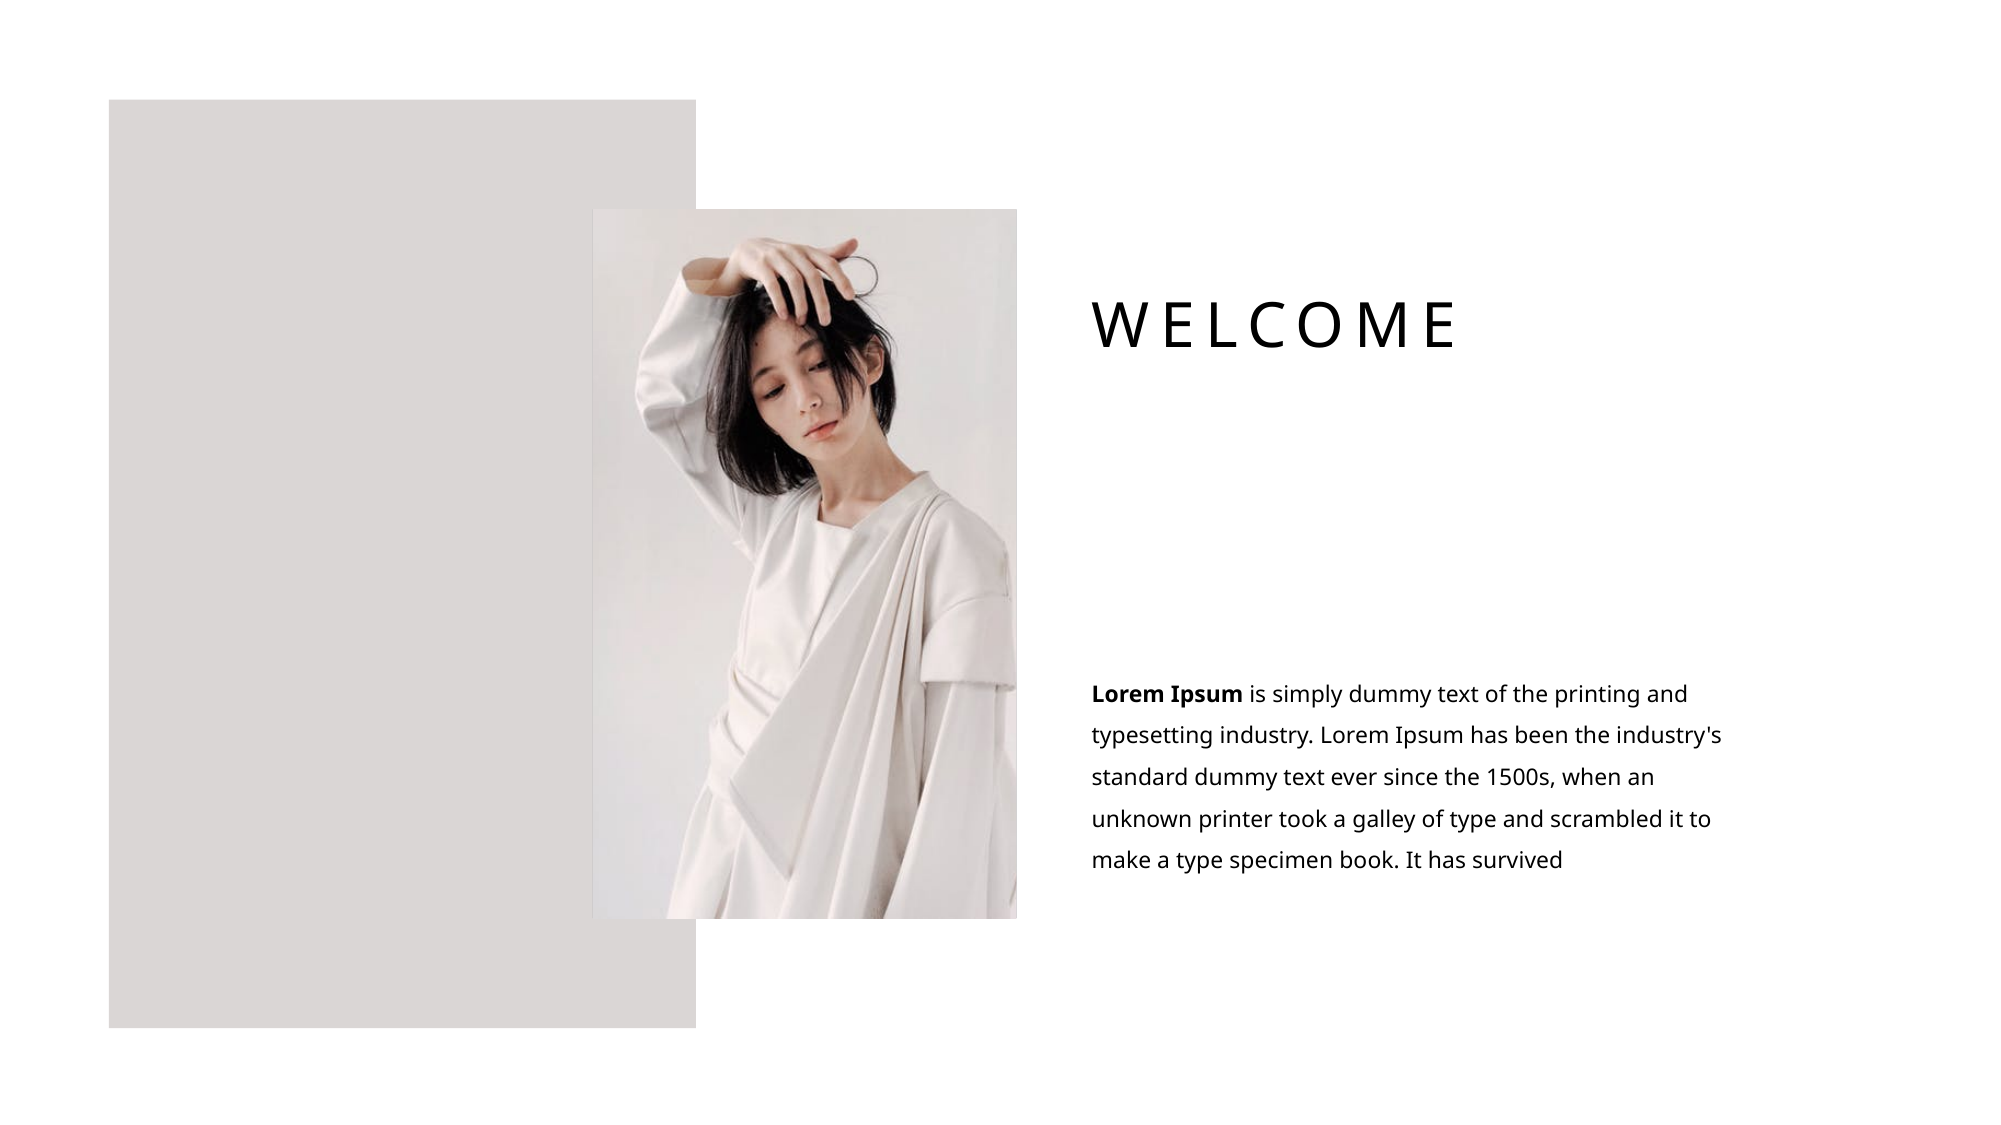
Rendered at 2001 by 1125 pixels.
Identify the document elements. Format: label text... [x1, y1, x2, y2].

text_box WELCOME [1076, 277, 1501, 368]
picture [592, 209, 1017, 919]
text_box Lorem Ipsum is simply dummy text of the printing and typesetting industry. Lorem Ipsum has been the industry's standard dummy text ever since the 1500s, when an unknown printer took a galley of type and scrambled it to make a type specimen book. It has survived [1076, 657, 1772, 881]
text_box [108, 99, 697, 1029]
